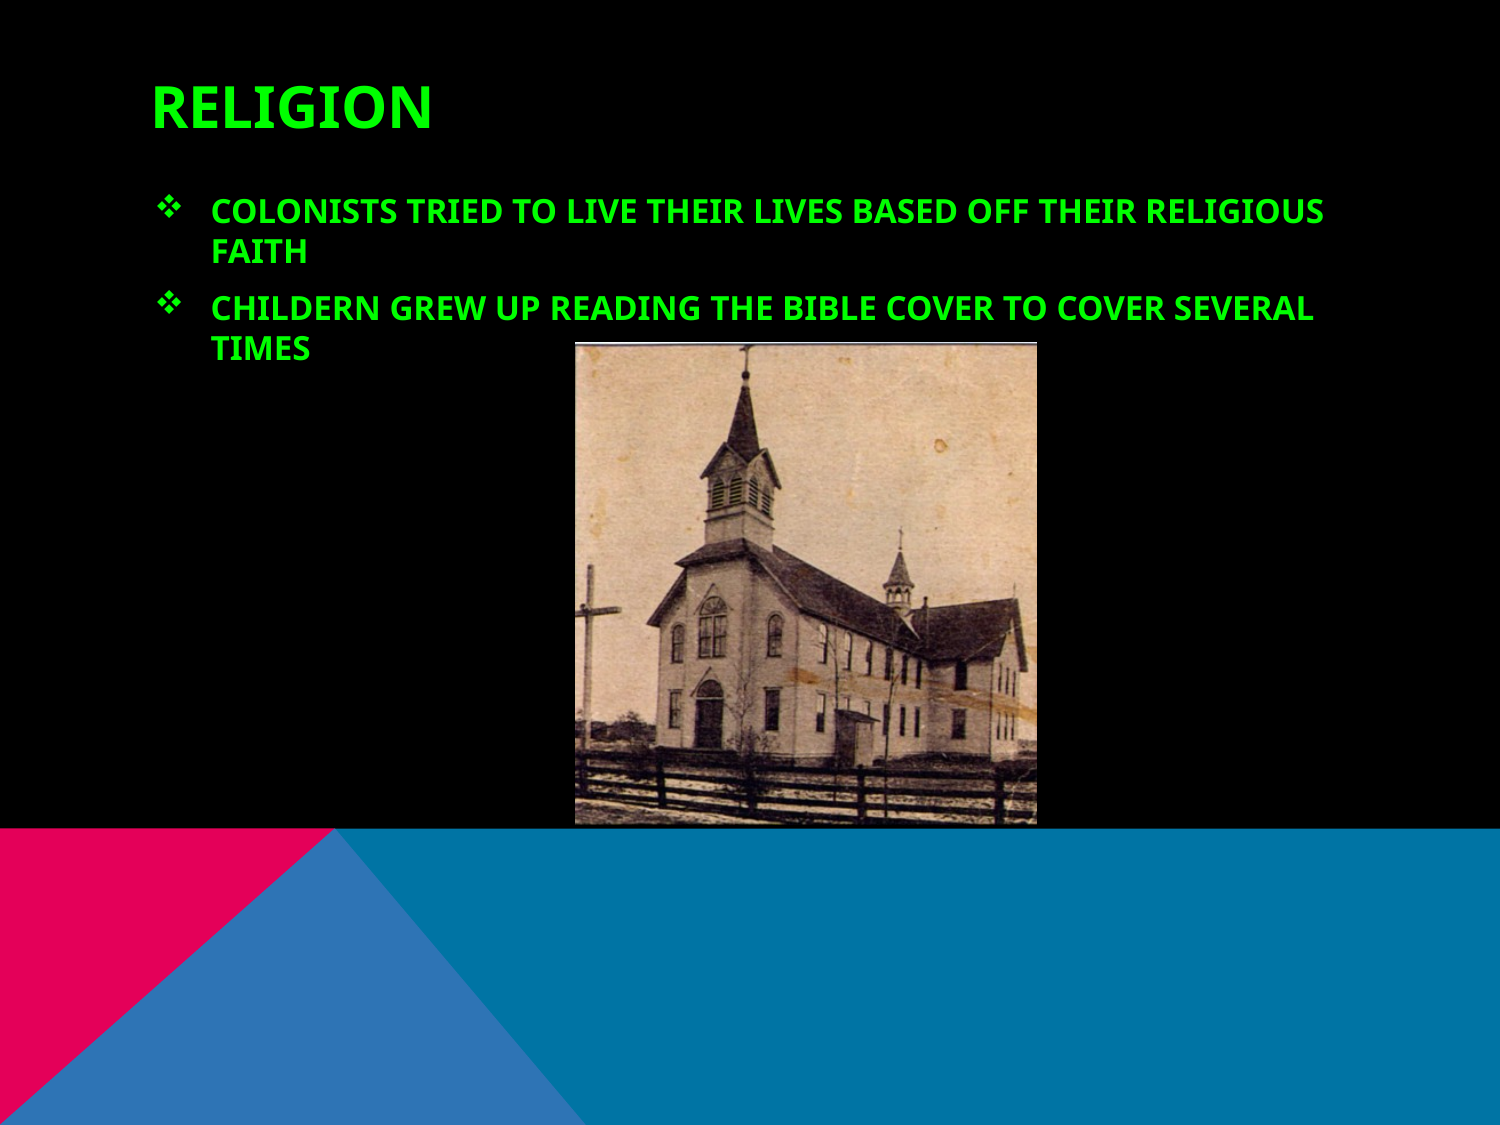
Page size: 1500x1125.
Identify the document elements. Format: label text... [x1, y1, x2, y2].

list COLONISTS TRIED TO LIVE THEIR LIVES BASED OFF THEIR RELIGIOUS FAITH CHILDERN GREW UP READING THE BIBLE COVER TO COVER SEVERAL TIMES [139, 182, 1374, 770]
title RELIGION [135, 60, 1369, 150]
picture [575, 341, 1037, 826]
